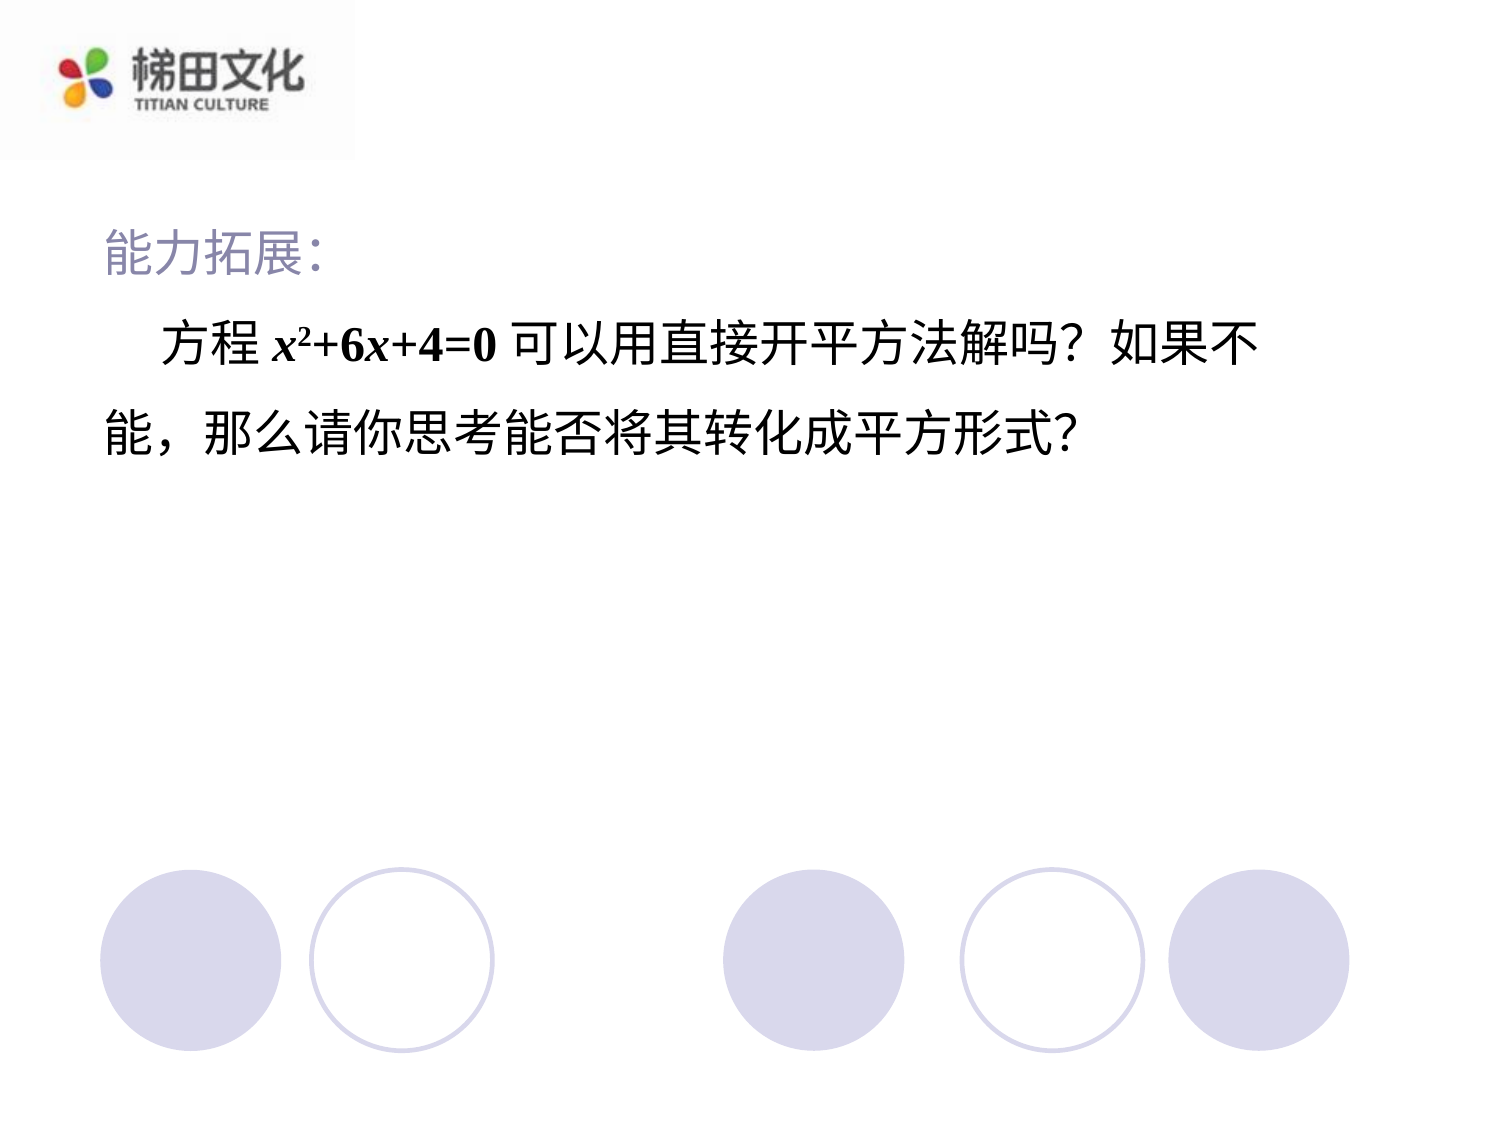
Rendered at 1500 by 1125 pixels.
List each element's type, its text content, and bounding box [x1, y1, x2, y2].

picture [0, 0, 355, 160]
text_box 能力拓展： 方程x2+6x+4=0可以用直接开平方法解吗？如果不能，那么请你思考能否将其转化成平方形式？ [88, 184, 1282, 470]
